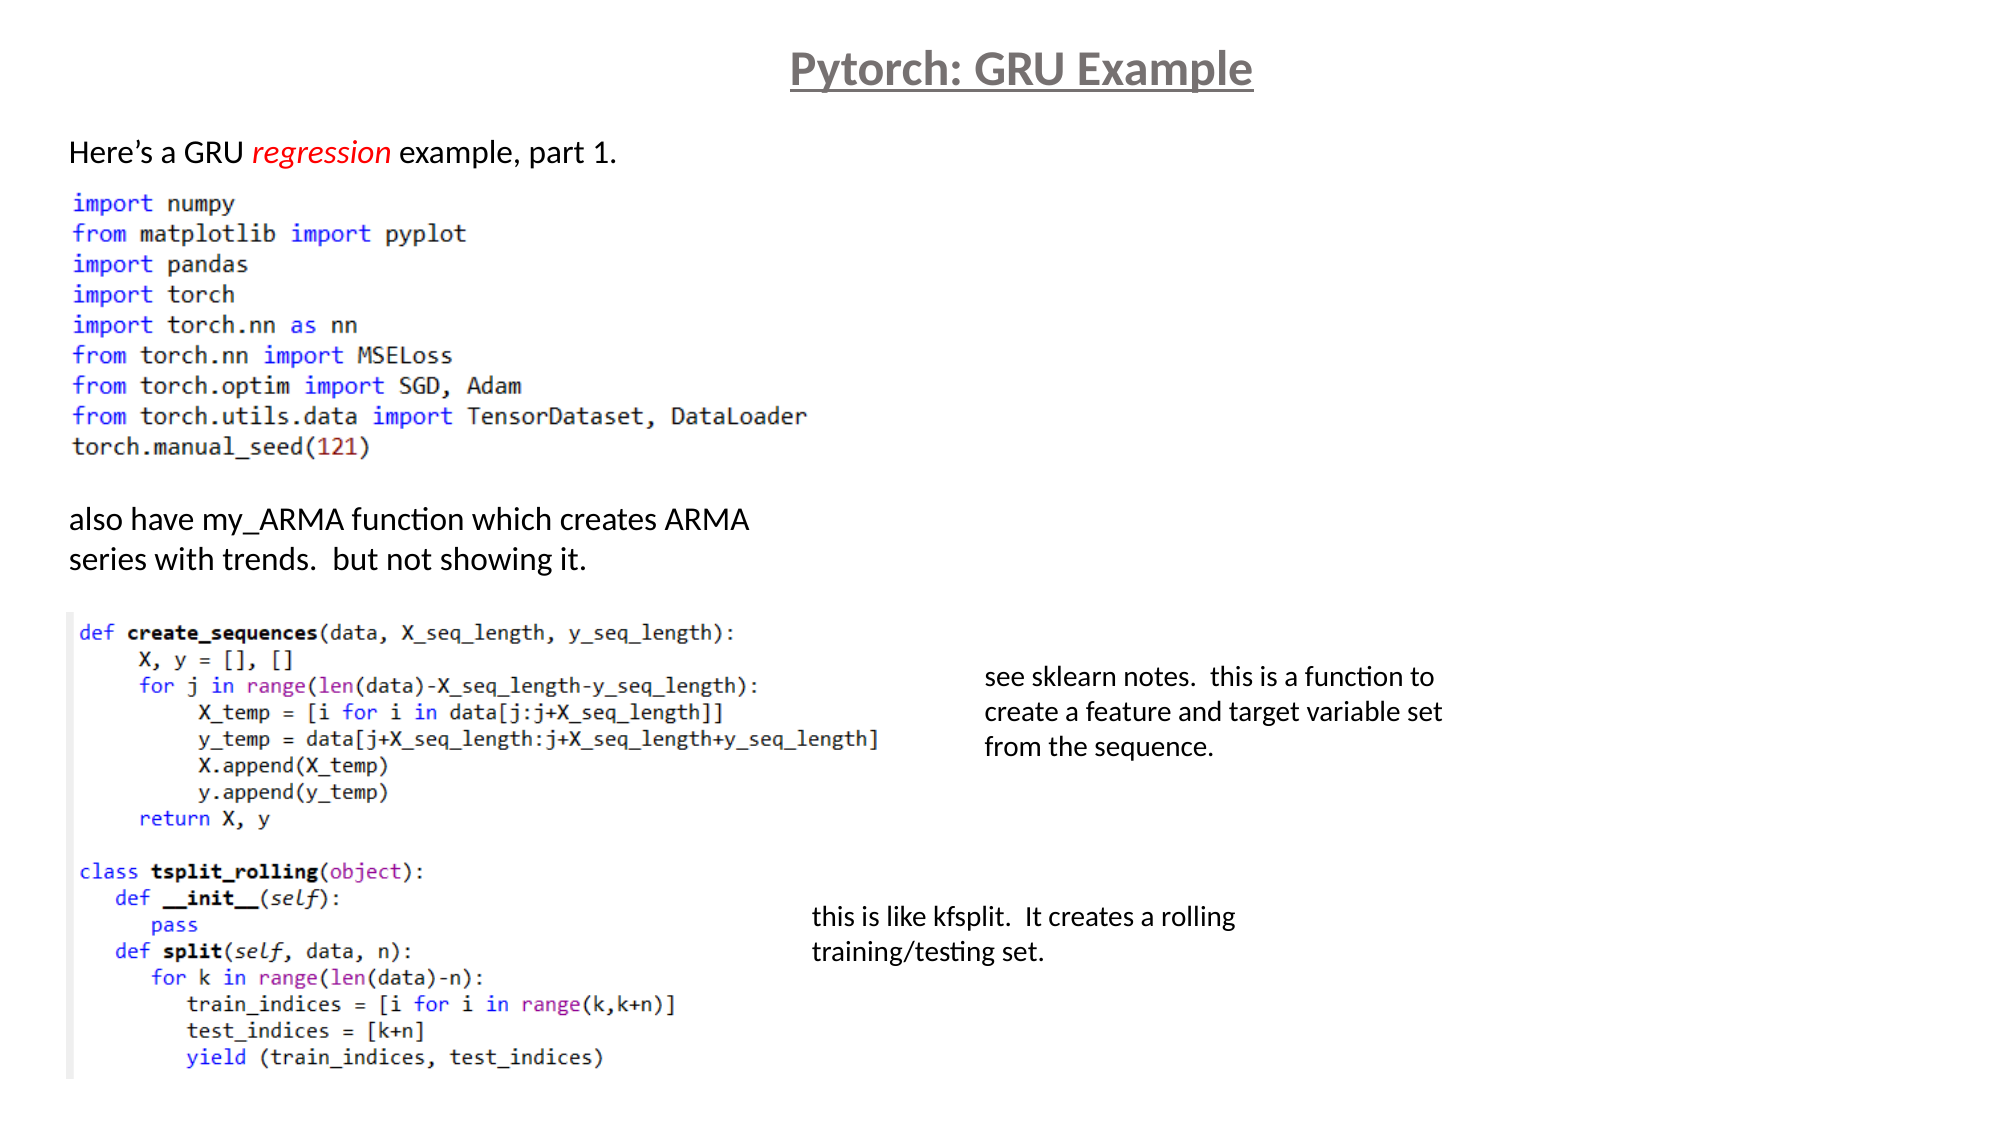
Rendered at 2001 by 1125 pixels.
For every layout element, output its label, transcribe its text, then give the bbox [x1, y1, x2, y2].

text_box this is like kfsplit. It creates a rolling training/testing set. [877, 889, 1317, 975]
picture [66, 178, 820, 464]
text_box Pytorch: GRU Example [775, 28, 1269, 104]
picture [66, 612, 877, 1079]
text_box also have my_ARMA function which creates ARMA series with trends. but not showing it. [54, 489, 820, 585]
text_box see sklearn notes. this is a function to create a feature and target variable set from the sequence. [969, 649, 1490, 770]
text_box Here’s a GRU regression example, part 1. [54, 123, 737, 178]
